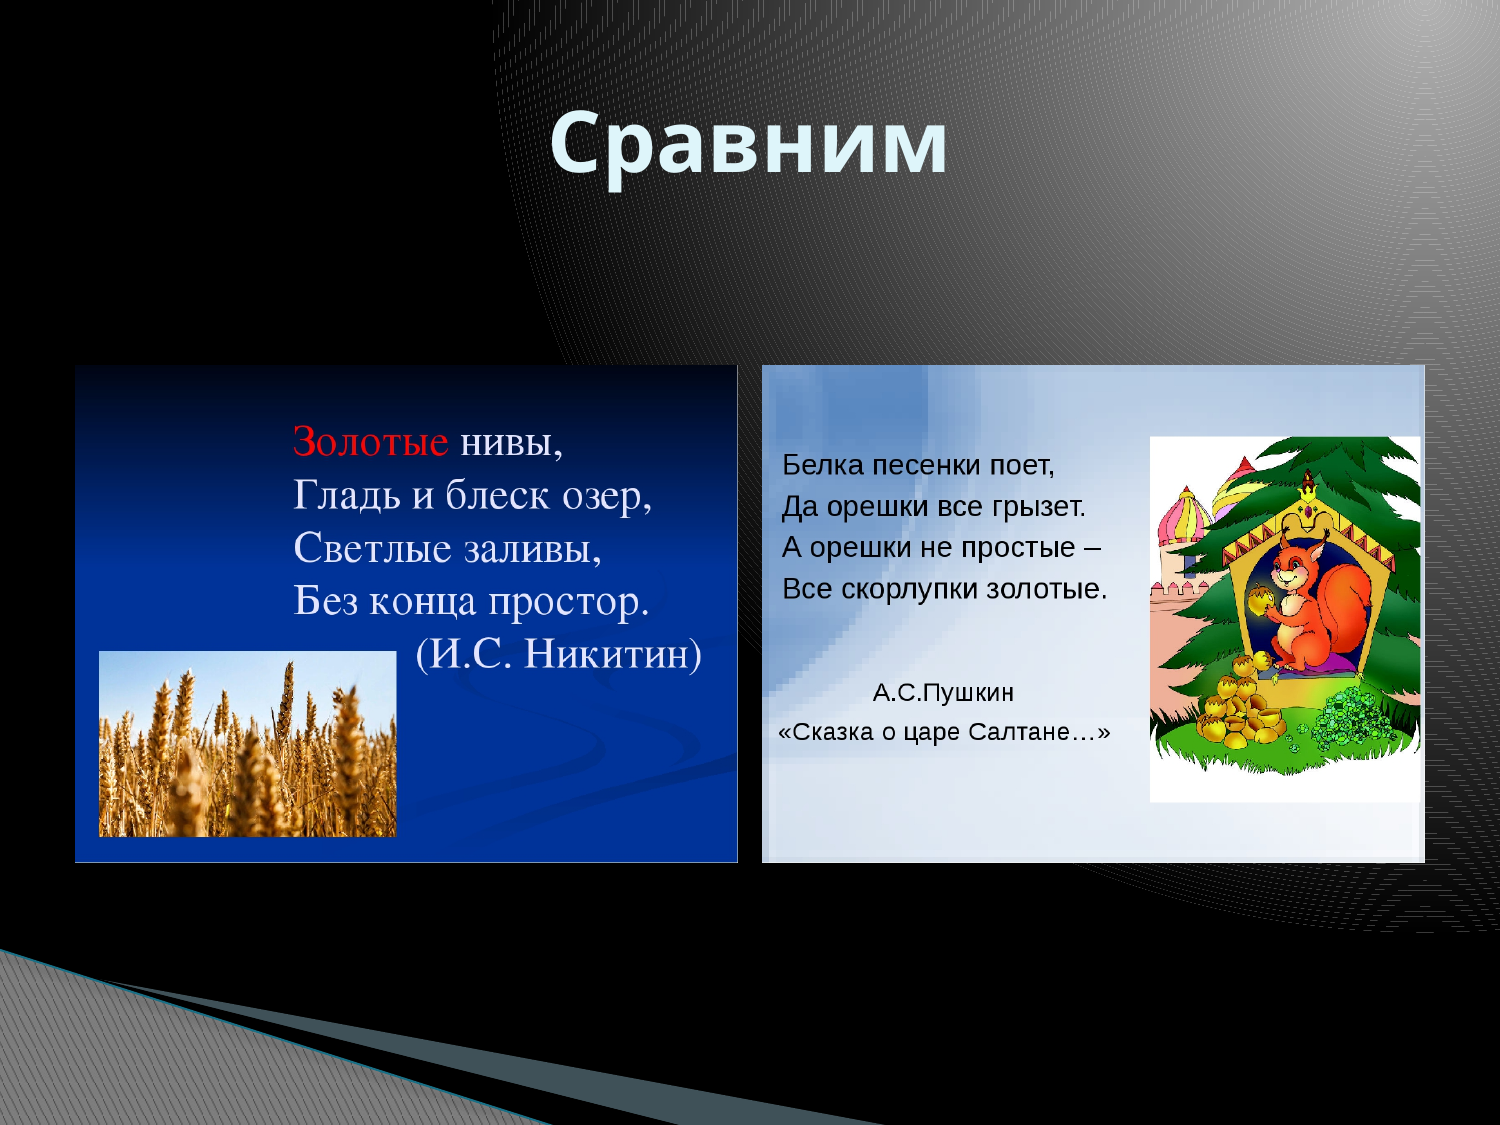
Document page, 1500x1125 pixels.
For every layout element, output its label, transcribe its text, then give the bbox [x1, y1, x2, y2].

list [762, 365, 1426, 863]
picture [0, 952, 543, 1125]
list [74, 365, 738, 863]
title Сравним [75, 45, 1425, 233]
